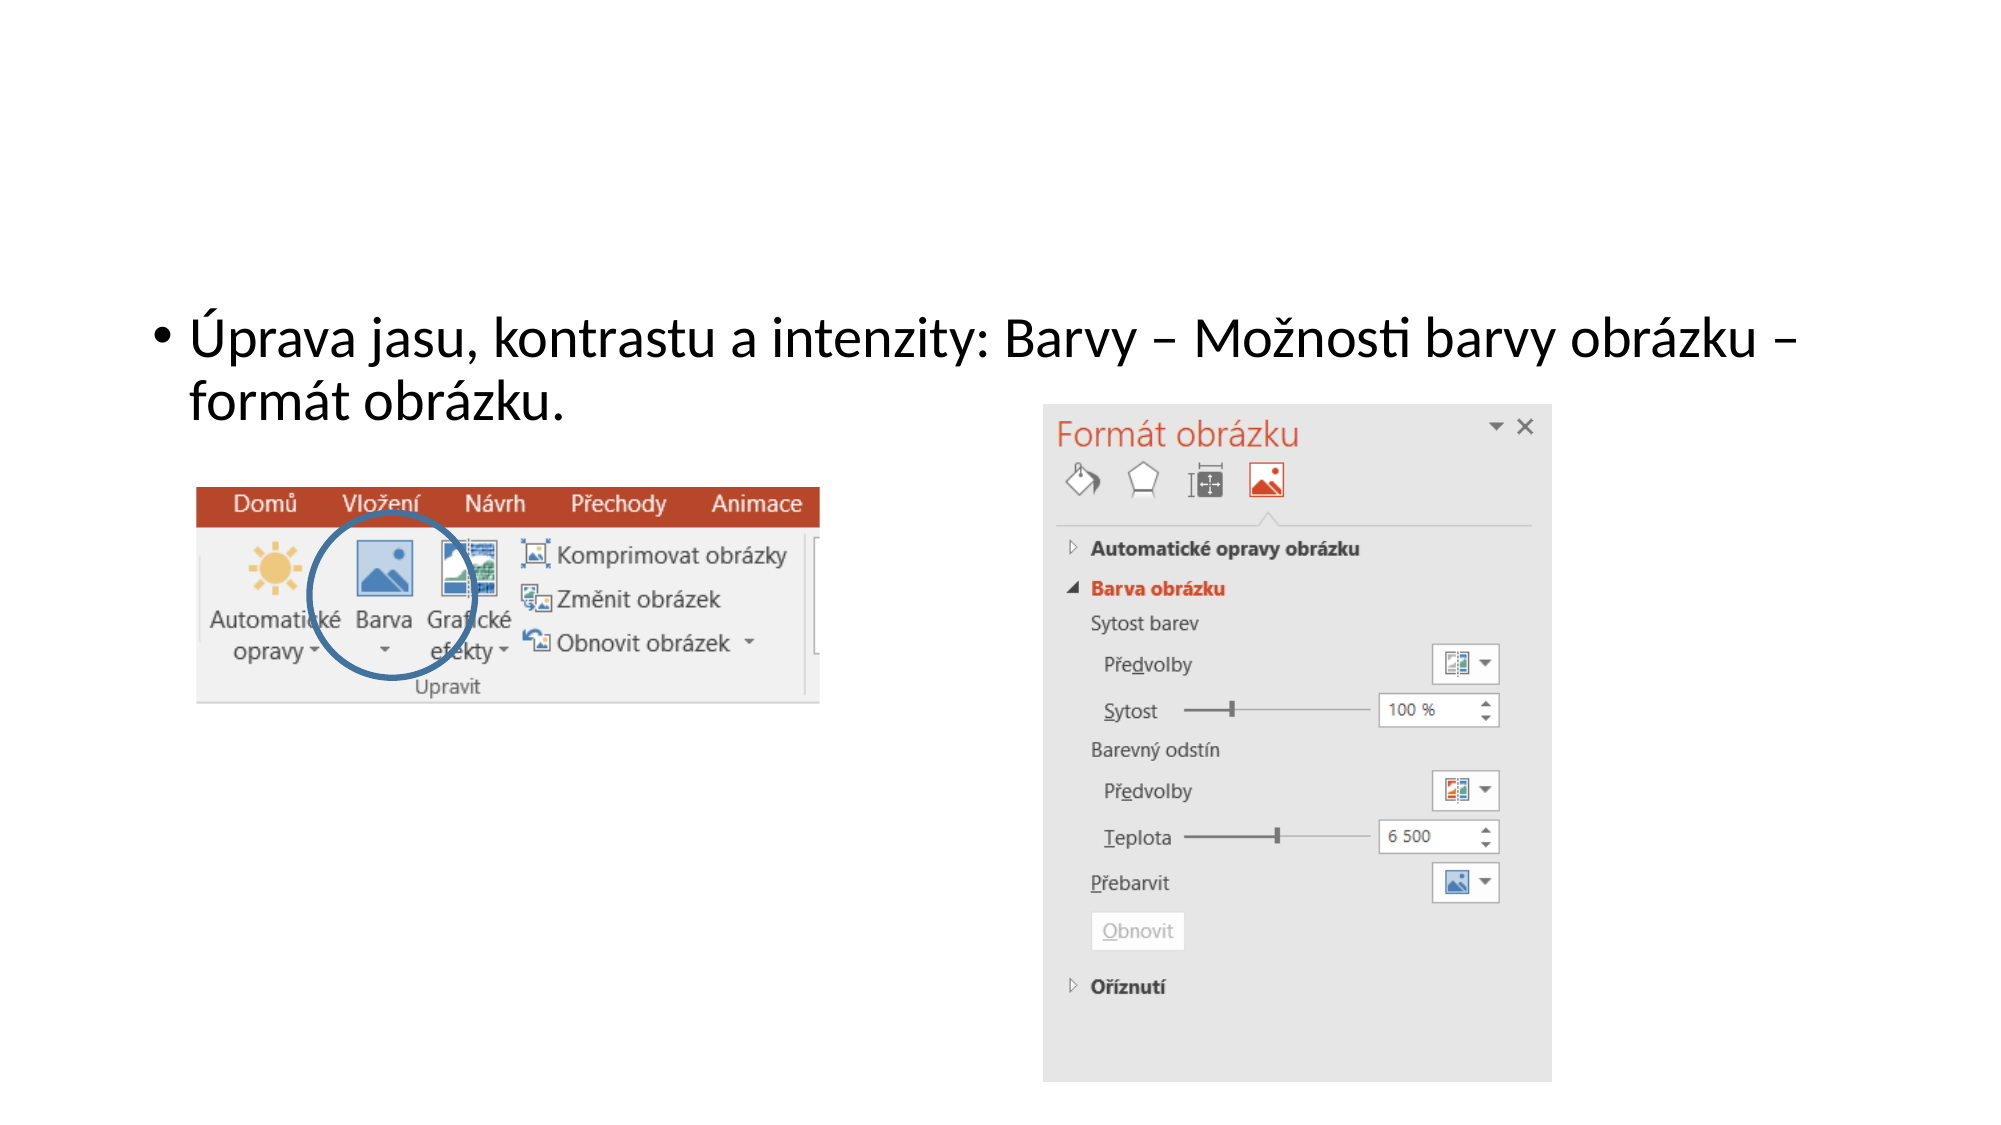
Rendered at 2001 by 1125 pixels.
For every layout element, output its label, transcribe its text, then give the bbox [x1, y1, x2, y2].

picture [196, 487, 820, 704]
picture [1043, 404, 1552, 1082]
list Úprava jasu, kontrastu a intenzity: Barvy – Možnosti barvy obrázku – formát obrázku. [137, 299, 1863, 1014]
